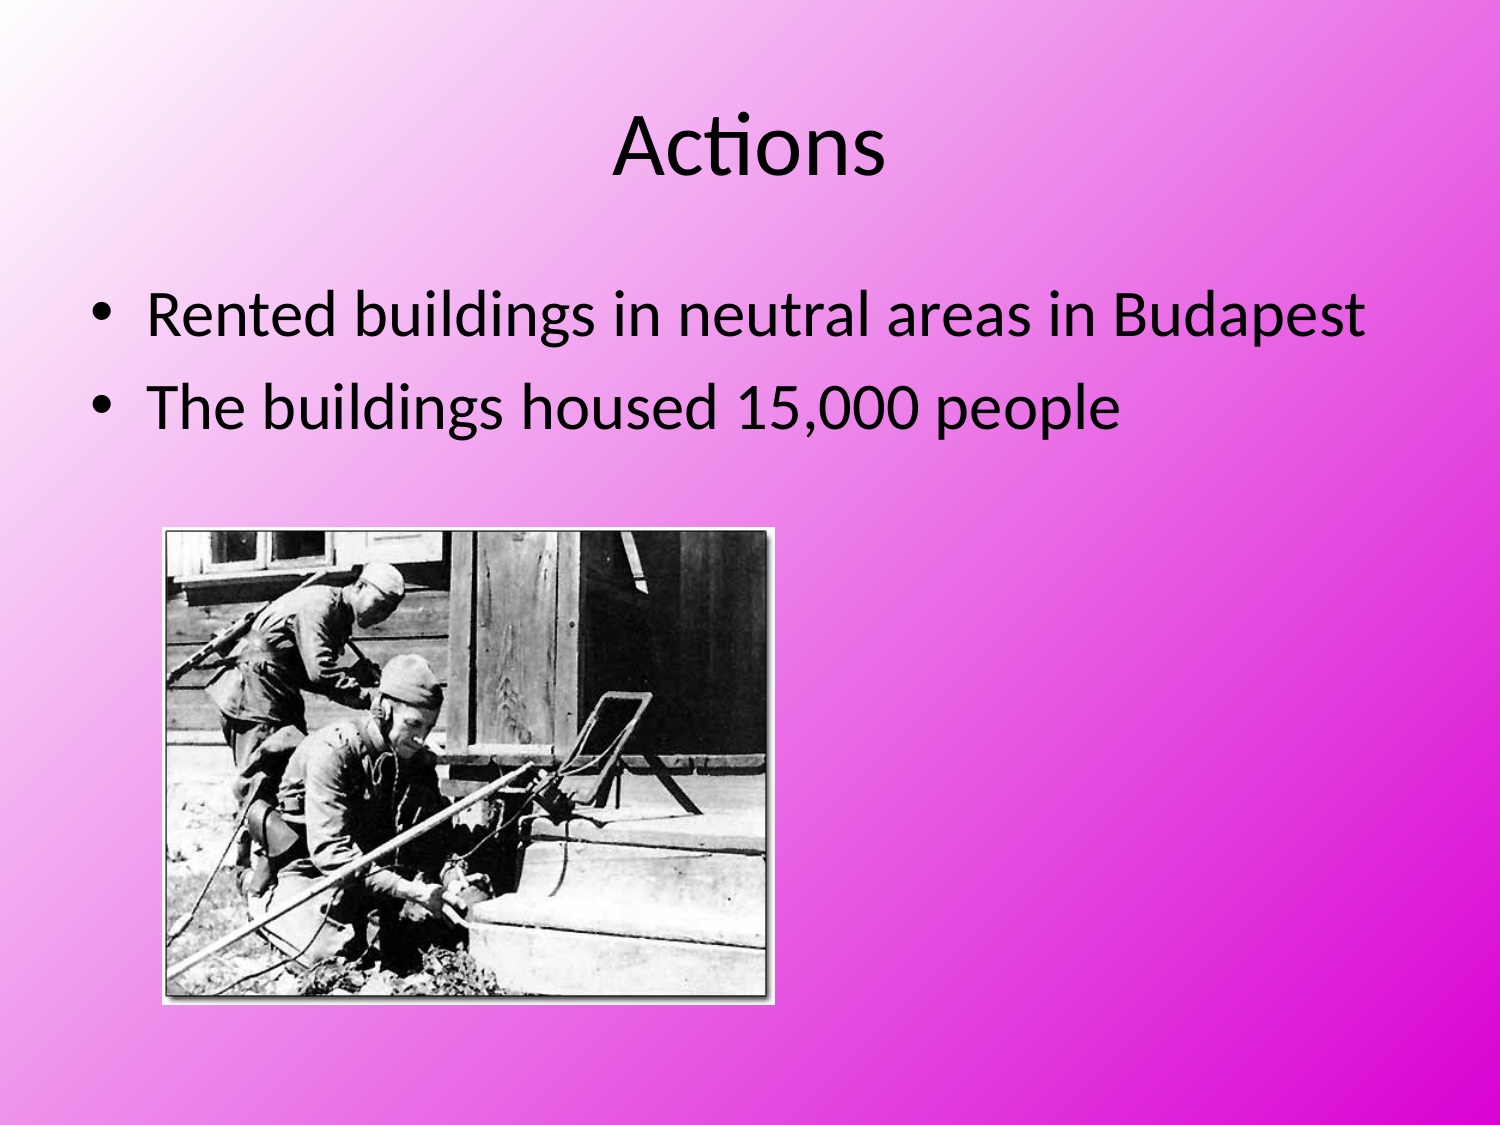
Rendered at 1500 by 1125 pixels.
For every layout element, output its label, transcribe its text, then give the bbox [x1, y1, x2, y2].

title Actions [75, 45, 1425, 233]
list Rented buildings in neutral areas in Budapest The buildings housed 15,000 people [75, 262, 1425, 1005]
picture [162, 527, 776, 1006]
